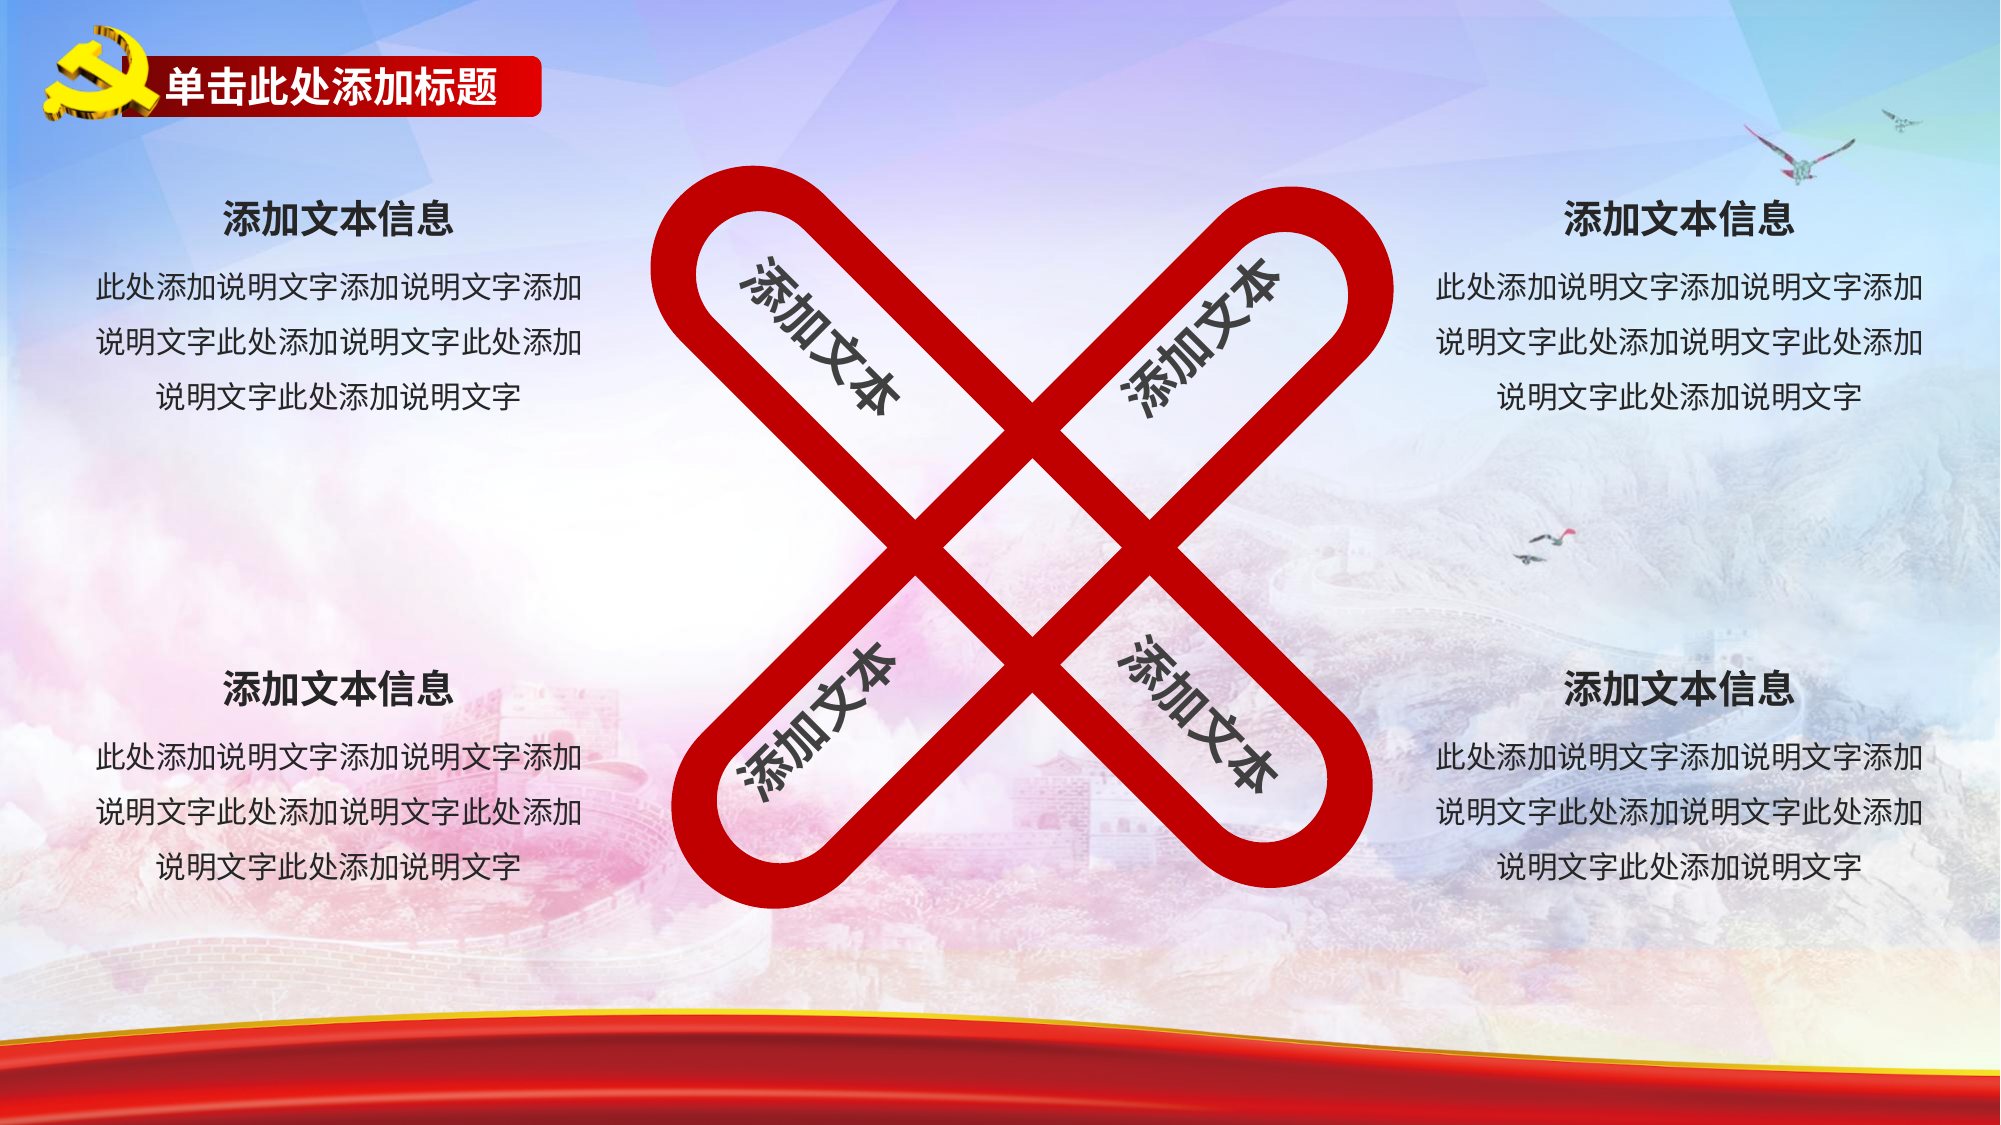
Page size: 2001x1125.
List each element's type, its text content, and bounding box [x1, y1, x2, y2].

text_box [1033, 431, 1150, 548]
text_box 添加文本 [715, 230, 931, 446]
text_box 添加文本 [1093, 608, 1309, 824]
text_box 添加文本 [710, 611, 926, 828]
text_box 单击此处添加标题 [178, 53, 514, 119]
text_box 添加文本 [1094, 228, 1310, 444]
text_box [1033, 548, 1374, 889]
text_box 添加文本信息 此处添加说明文字添加说明文字添加说明文字此处添加说明文字此处添加说明文字此处添加说明文字 [1416, 187, 1943, 427]
text_box [649, 164, 1032, 547]
text_box 添加文本信息 此处添加说明文字添加说明文字添加说明文字此处添加说明文字此处添加说明文字此处添加说明文字 [1416, 657, 1943, 897]
text_box 添加文本信息 此处添加说明文字添加说明文字添加说明文字此处添加说明文字此处添加说明文字此处添加说明文字 [76, 187, 602, 427]
text_box [670, 185, 1395, 910]
text_box [514, 54, 543, 118]
picture [0, 0, 2001, 1125]
text_box [916, 548, 1032, 665]
text_box 添加文本信息 此处添加说明文字添加说明文字添加说明文字此处添加说明文字此处添加说明文字此处添加说明文字 [76, 657, 602, 897]
